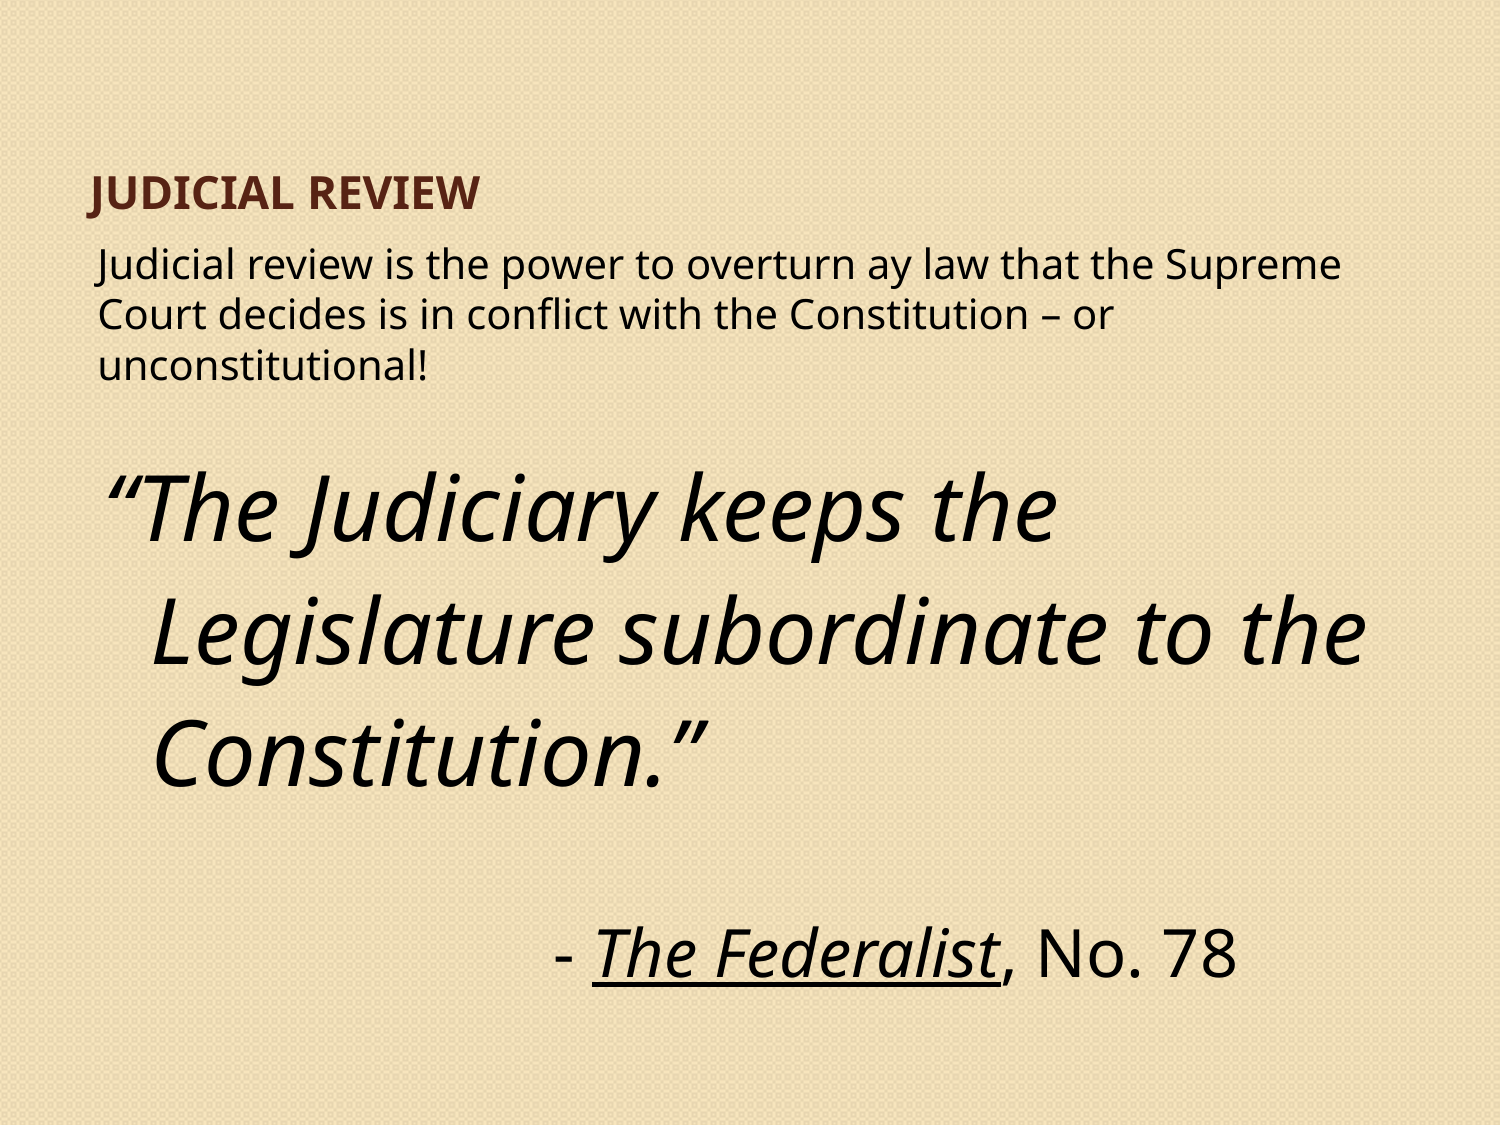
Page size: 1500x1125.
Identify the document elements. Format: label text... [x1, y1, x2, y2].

list Judicial review is the power to overturn ay law that the Supreme Court decides is in conflict with the Constitution – or unconstitutional! [75, 230, 1375, 346]
list “The Judiciary keeps the Legislature subordinate to the Constitution.” - The Federalist, No. 78 [75, 350, 1413, 1005]
title Judicial Review [75, 35, 700, 227]
